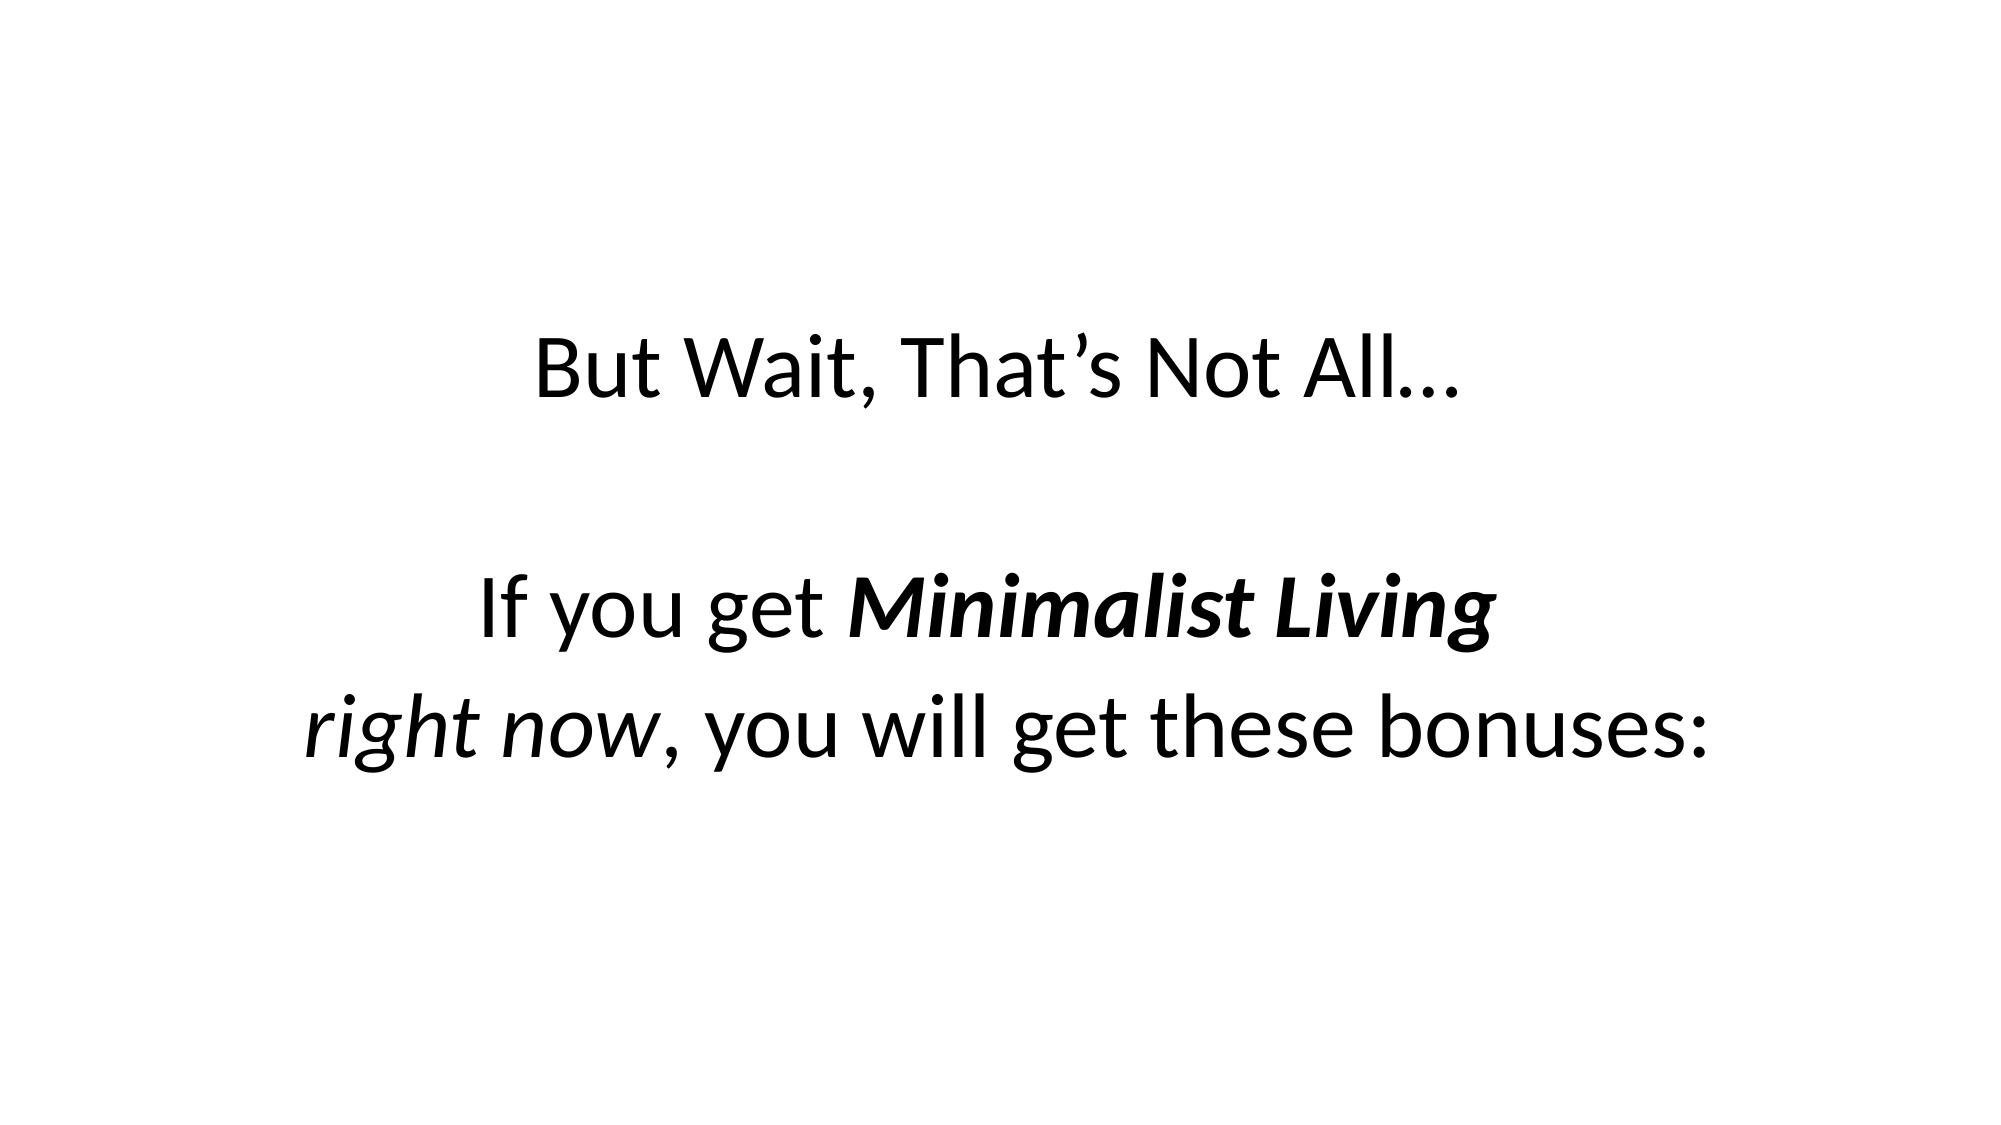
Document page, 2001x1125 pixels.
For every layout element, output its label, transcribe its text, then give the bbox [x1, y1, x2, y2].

list But Wait, That’s Not All… If you get Minimalist Living right now, you will get these bonuses: [135, 310, 1861, 794]
